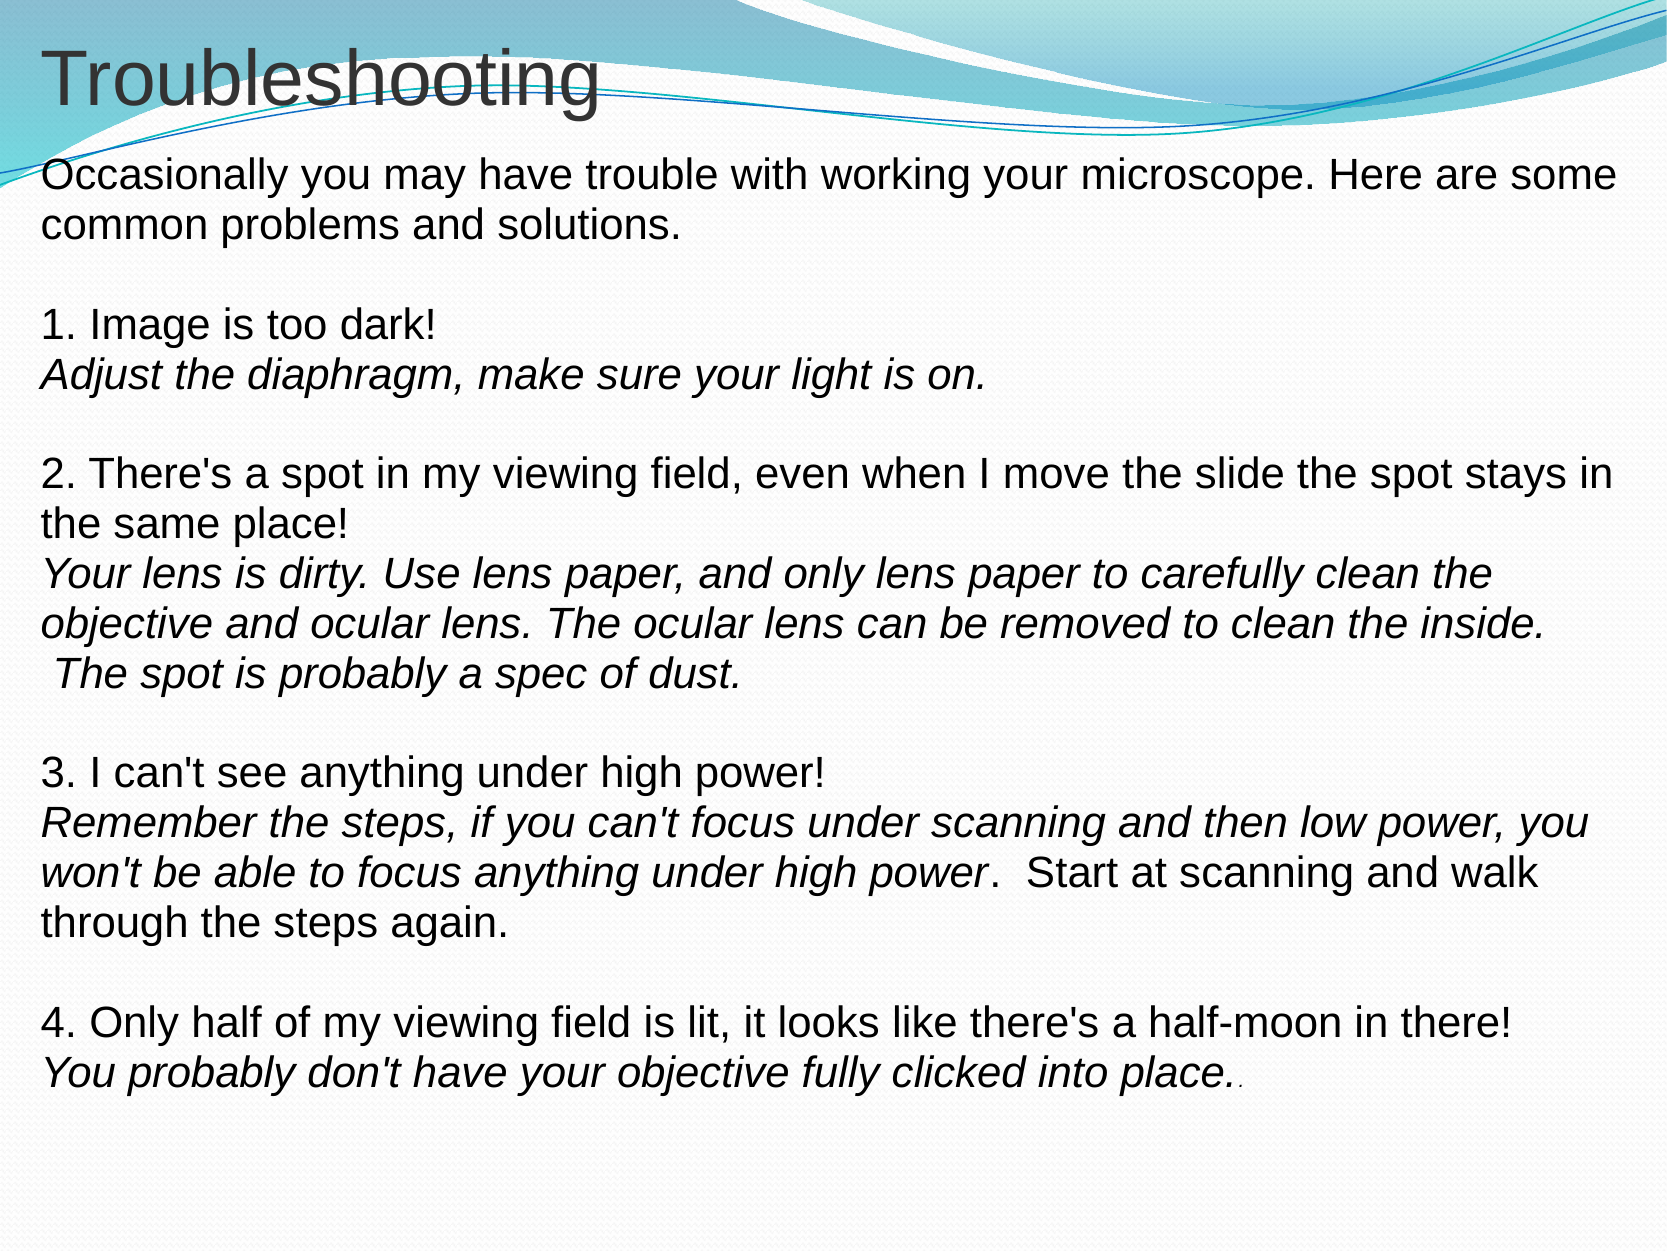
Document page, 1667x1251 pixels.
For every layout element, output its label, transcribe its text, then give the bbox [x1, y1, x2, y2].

title Troubleshooting [40, 33, 1596, 124]
list Occasionally you may have trouble with working your microscope. Here are some common problems and solutions. 1. Image is too dark! Adjust the diaphragm, make sure your light is on. 2. There's a spot in my viewing field, even when I move the slide the spot stays in the same place! Your lens is dirty. Use lens paper, and only lens paper to carefully clean the objective and ocular lens. The ocular lens can be removed to clean the inside. The spot is probably a spec of dust. 3. I can't see anything under high power! Remember the steps, if you can't focus under scanning and then low power, you won't be able to focus anything under high power. Start at scanning and walk through the steps again. 4. Only half of my viewing field is lit, it looks like there's a half-moon in there! You probably don't have your objective fully clicked into place.. [40, 150, 1625, 1159]
